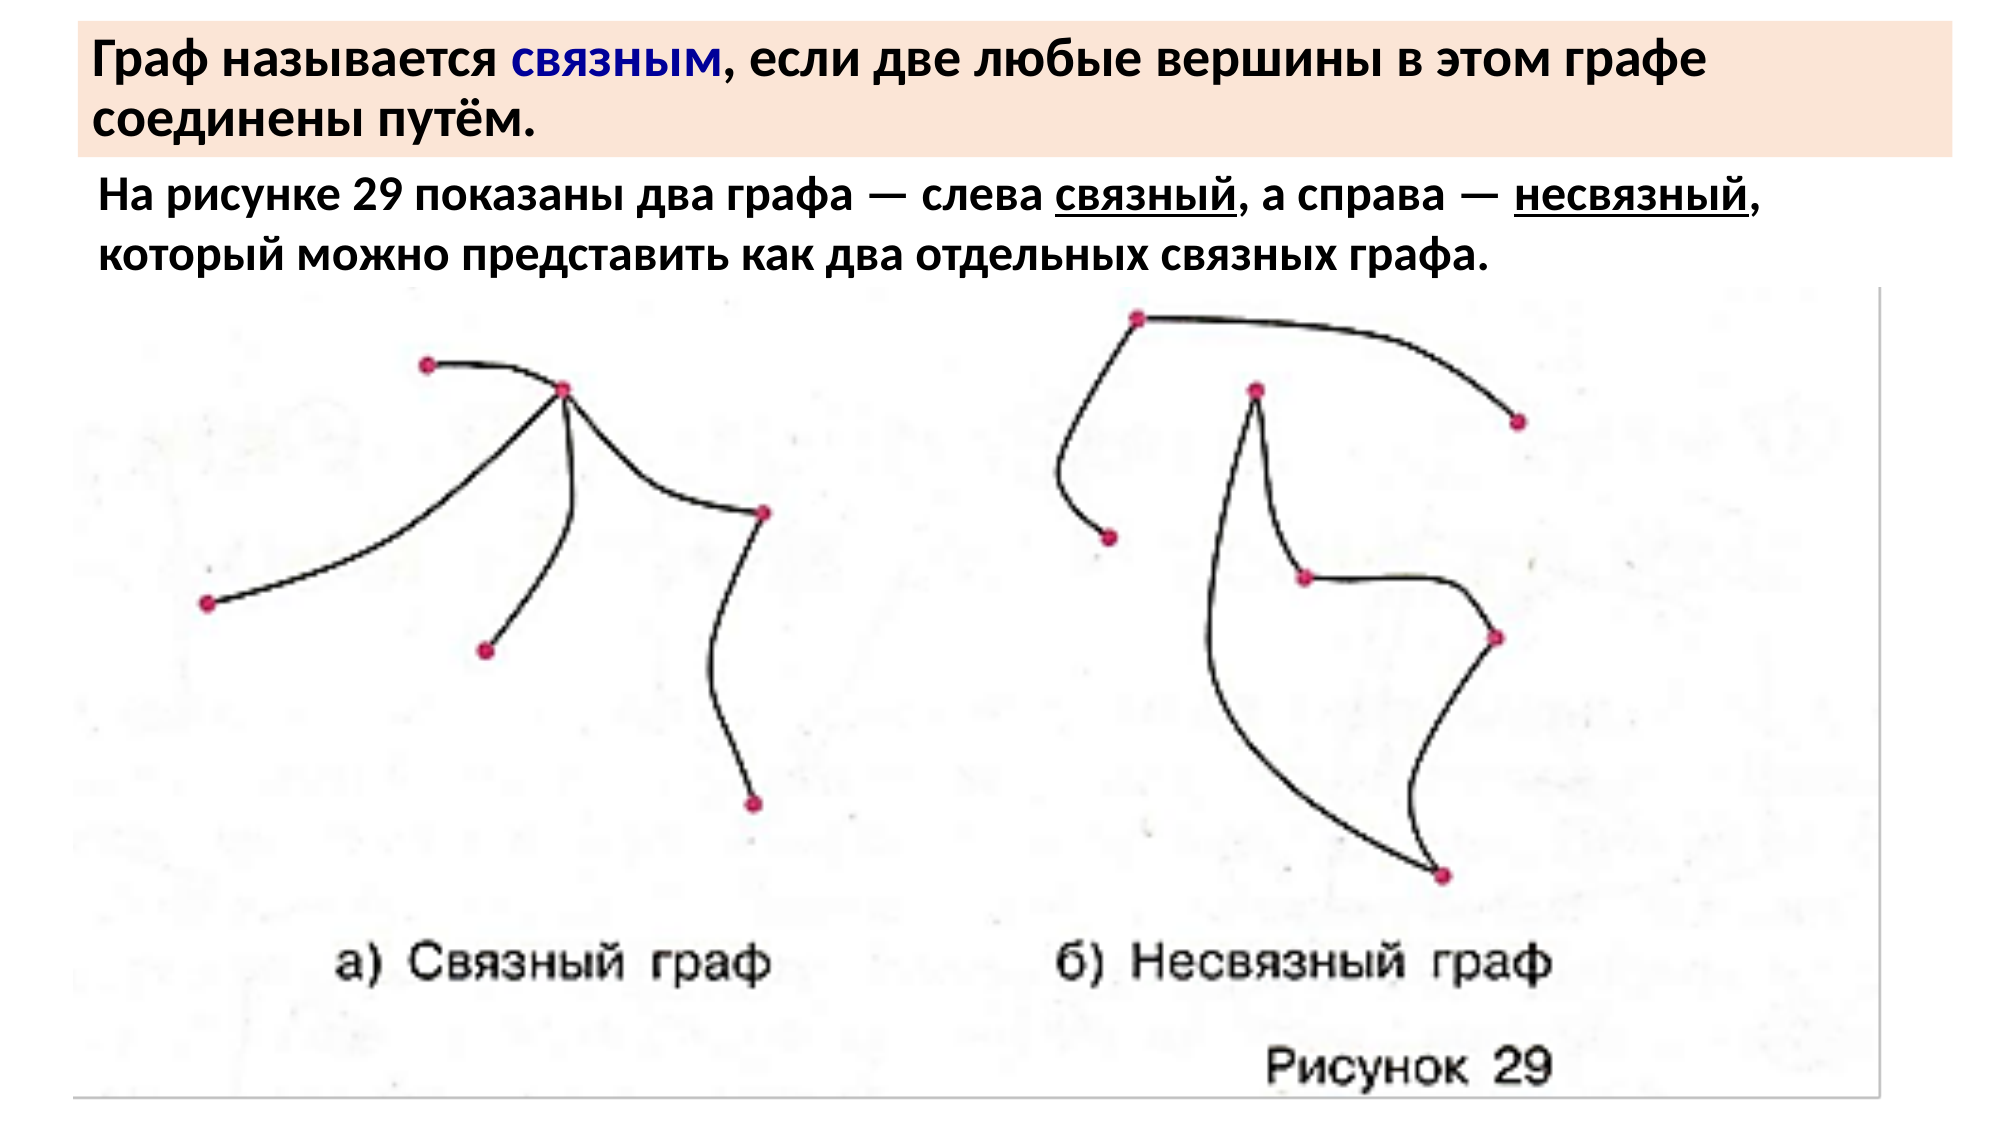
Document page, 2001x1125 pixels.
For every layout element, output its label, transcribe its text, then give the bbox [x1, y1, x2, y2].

picture [73, 287, 1885, 1103]
text_box На рисунке 29 показаны два графа — слева связный, а справа — несвязный, который можно представить как два отдельных связных графа. [83, 153, 1946, 289]
list Граф называется связным, если две любые вершины в этом графе соединены путём. [77, 20, 1953, 158]
